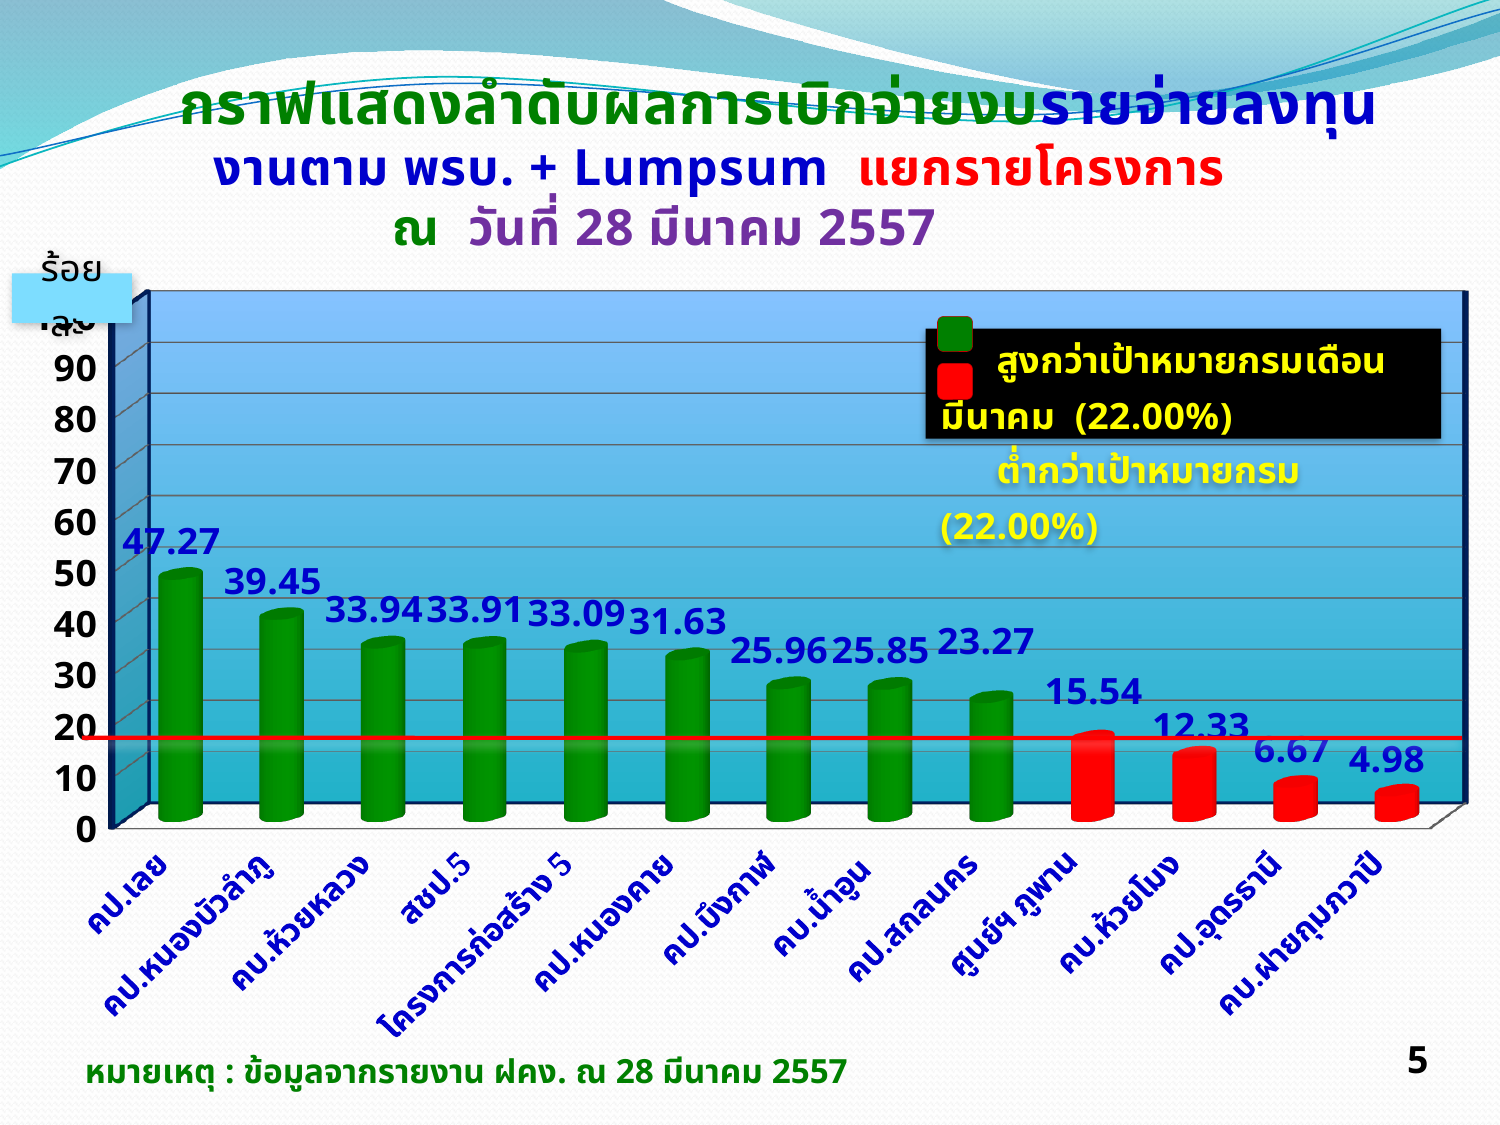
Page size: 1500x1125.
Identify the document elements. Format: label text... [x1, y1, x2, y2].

text_box กราฟแสดงลำดับผลการเบิกจ่ายงบรายจ่ายลงทุน งานตาม พรบ. + Lumpsum แยกรายโครงการ ณ วันที่ 28 มีนาคม 2557 [58, 58, 1500, 245]
text_box หมายเหตุ : ข้อมูลจากรายงาน ฝคง. ณ 28 มีนาคม 2557 [70, 1078, 1067, 1098]
chart [0, 245, 1500, 1067]
